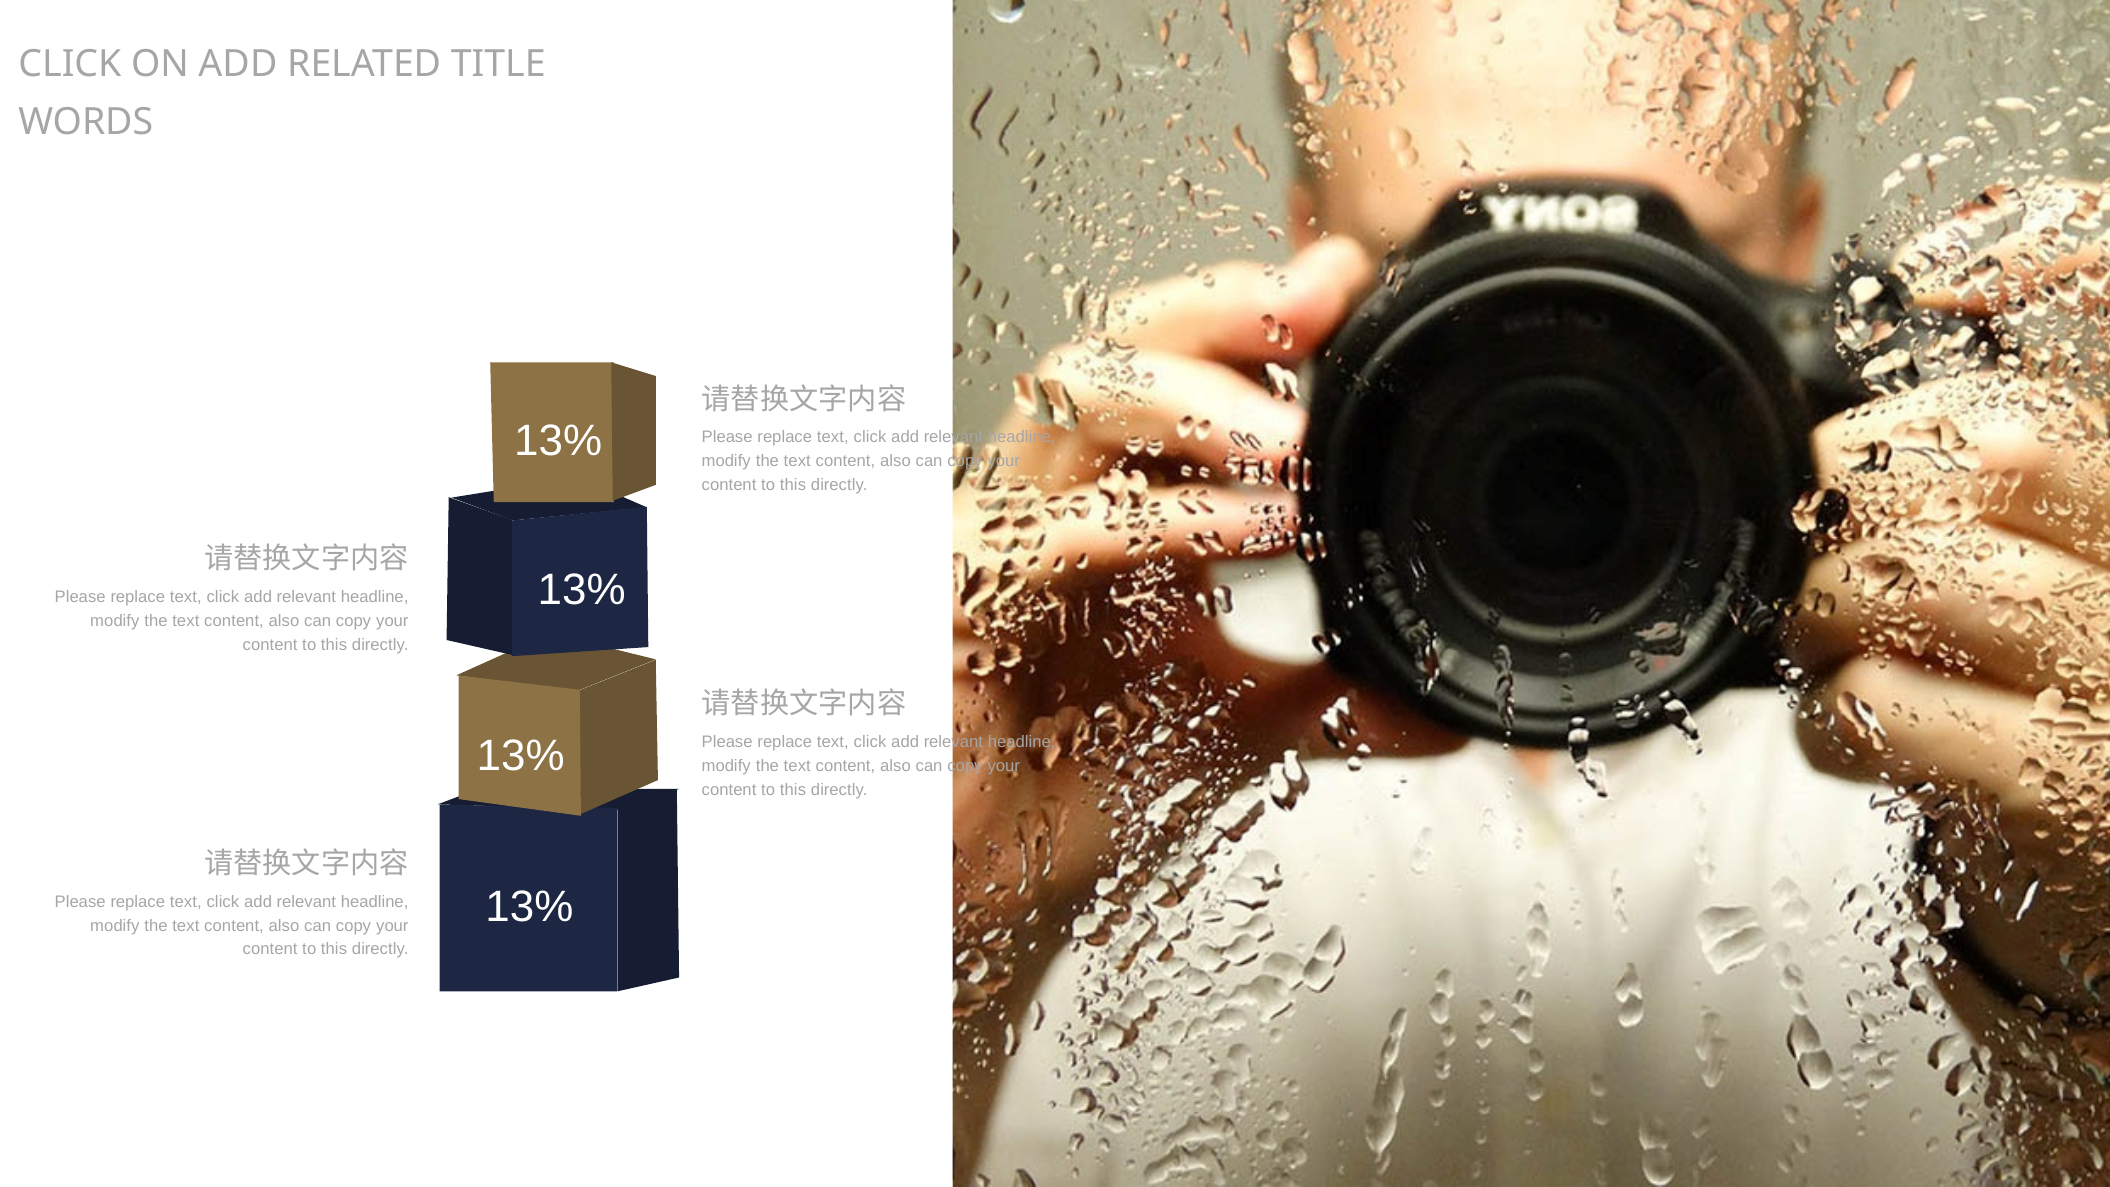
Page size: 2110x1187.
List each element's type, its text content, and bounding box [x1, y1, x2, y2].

text_box 请替换文字内容 [188, 837, 409, 880]
text_box 请替换文字内容 [701, 677, 922, 720]
text_box 请替换文字内容 [701, 372, 922, 415]
text_box Please replace text, click add relevant headline, modify the text content, also can copy your content to this directly. [701, 422, 1064, 494]
text_box CLICK ON ADD RELATED TITLE WORDS [3, 18, 595, 150]
text_box Please replace text, click add relevant headline, modify the text content, also can copy your content to this directly. [46, 886, 409, 959]
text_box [437, 362, 680, 992]
text_box Please replace text, click add relevant headline, modify the text content, also can copy your content to this directly. [46, 581, 409, 654]
text_box [952, 0, 2110, 1187]
text_box 请替换文字内容 [188, 532, 409, 575]
text_box Please replace text, click add relevant headline, modify the text content, also can copy your content to this directly. [701, 726, 1064, 799]
